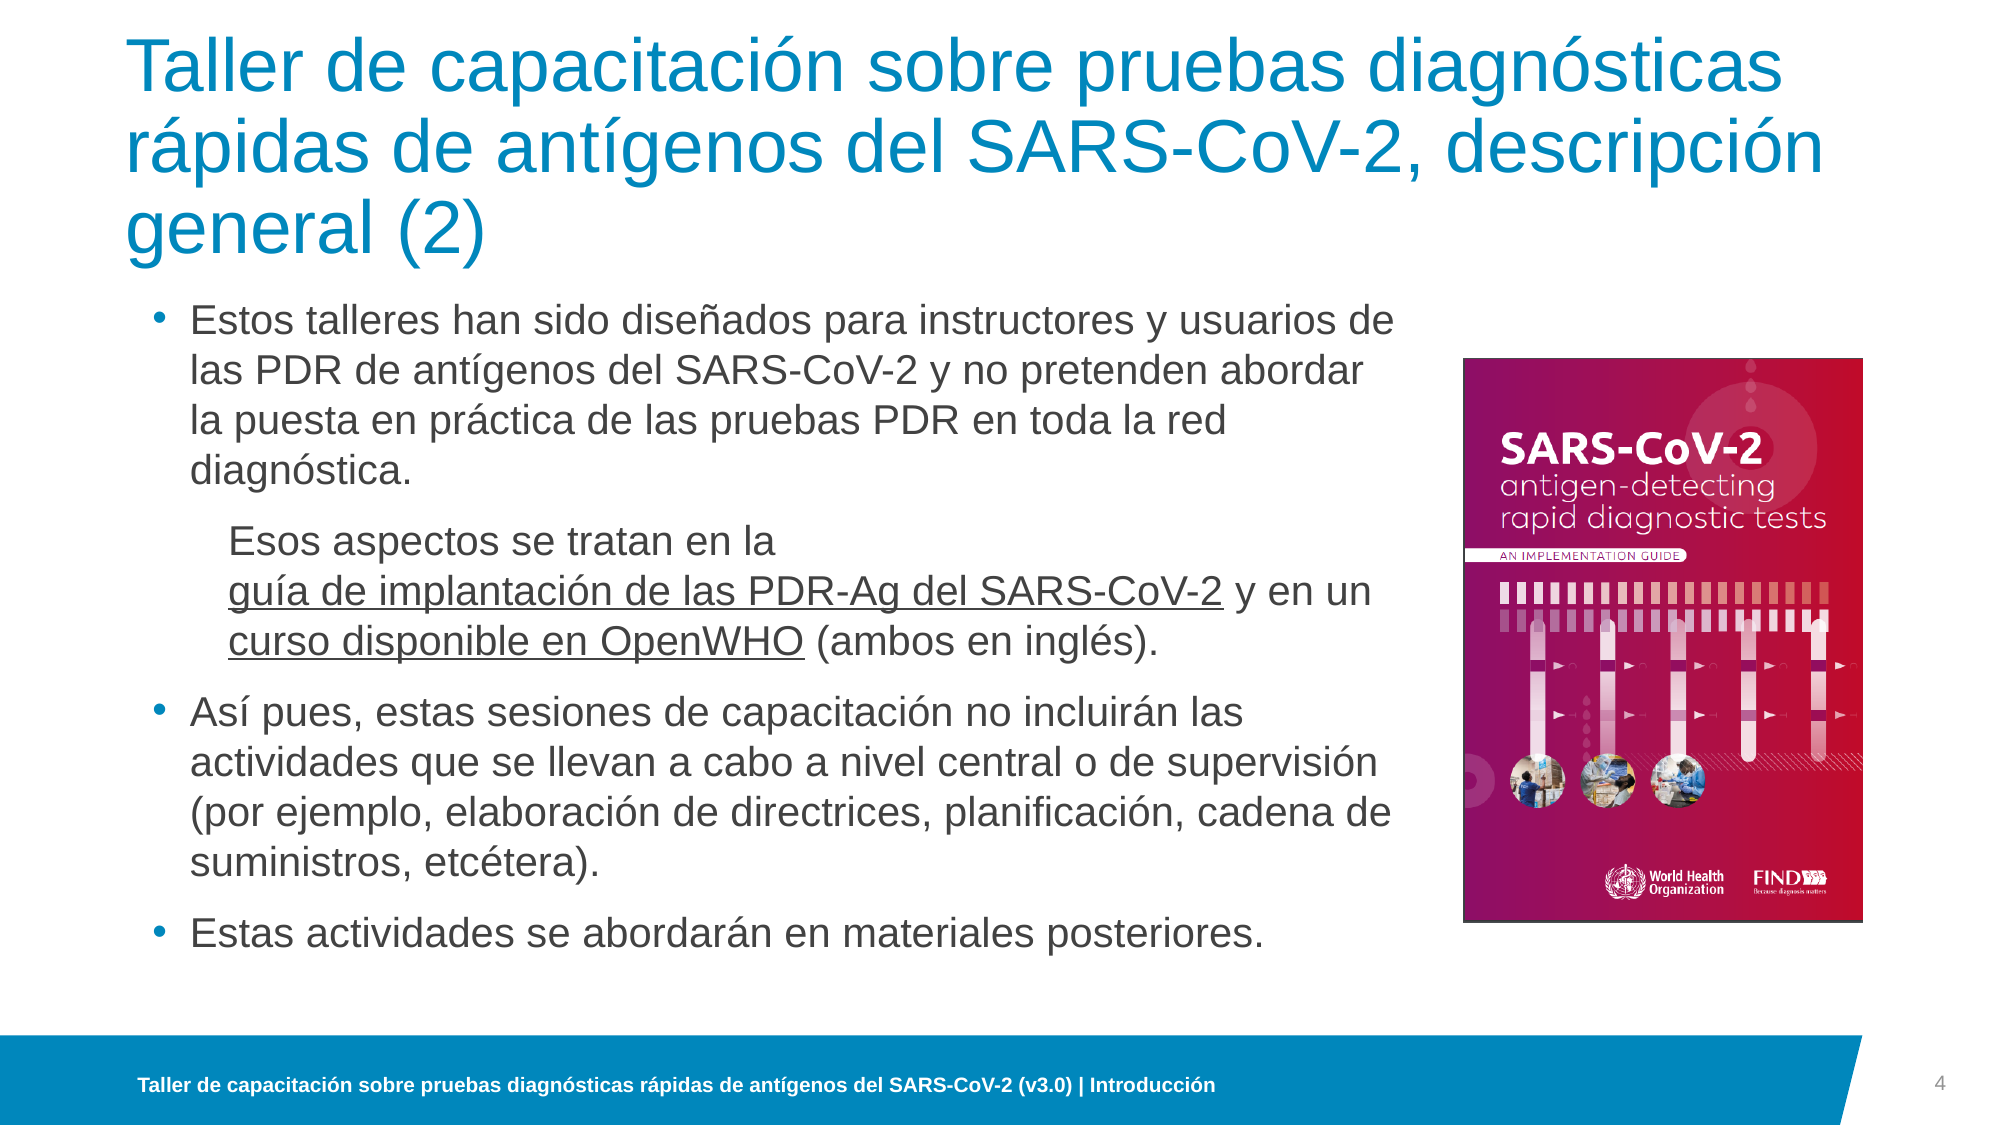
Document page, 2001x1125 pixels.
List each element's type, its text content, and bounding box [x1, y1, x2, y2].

footer Taller de capacitación sobre pruebas diagnósticas rápidas de antígenos del SARS-CoV-2 (v3.0) | Introducción [137, 1042, 1338, 1125]
list Estos talleres han sido diseñados para instructores y usuarios de las PDR de antígenos del SARS-CoV-2 y no pretenden abordar la puesta en práctica de las pruebas PDR en toda la red diagnóstica. Esos aspectos se tratan en la guía de implantación de las PDR-Ag del SARS-CoV-2 y en un curso disponible en OpenWHO (ambos en inglés). Así pues, estas sesiones de capacitación no incluirán las actividades que se llevan a cabo a nivel central o de supervisión (por ejemplo, elaboración de directrices, planificación, cadena de suministros, etcétera). Estas actividades se abordarán en materiales posteriores. [137, 284, 1416, 1014]
title Taller de capacitación sobre pruebas diagnósticas rápidas de antígenos del SARS-CoV-2, descripción general (2) [125, 29, 1850, 271]
slide_number 4 [1862, 1035, 1947, 1125]
picture [1463, 358, 1863, 923]
